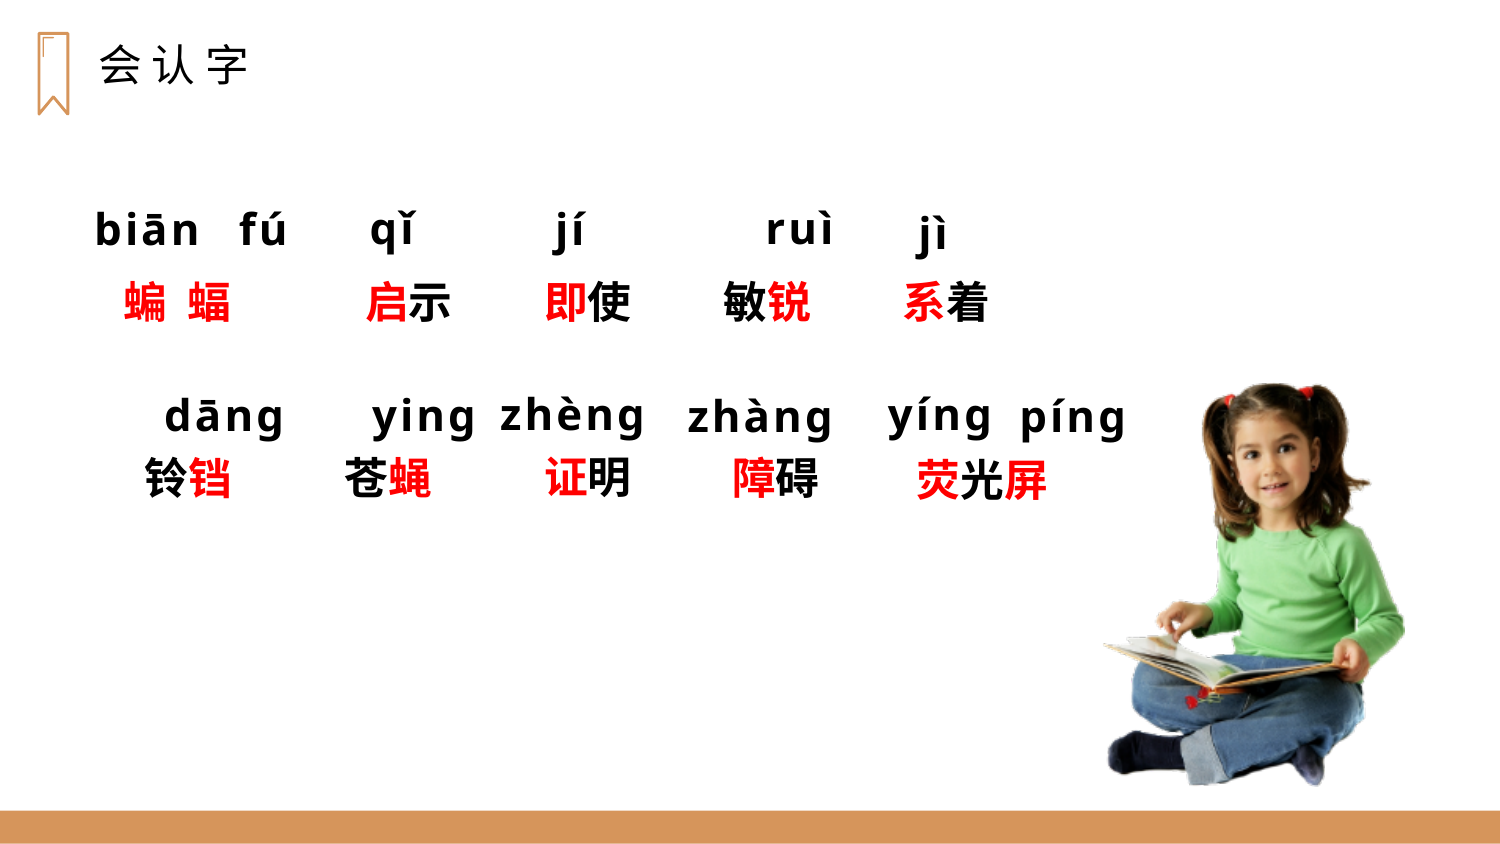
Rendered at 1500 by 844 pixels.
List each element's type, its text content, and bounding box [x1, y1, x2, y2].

text_box 会 认 字 [86, 32, 261, 96]
text_box 即使 [532, 269, 689, 333]
text_box fú [239, 196, 326, 260]
text_box 敏锐 [712, 269, 868, 333]
text_box 铃铛 [133, 445, 304, 510]
text_box 蝙 蝠 [112, 269, 331, 333]
text_box 苍蝇 [333, 444, 507, 509]
text_box 障碍 [720, 445, 877, 509]
text_box jì [906, 199, 986, 264]
text_box 荧光屏 [905, 446, 1102, 511]
text_box jí [543, 196, 613, 260]
text_box zhàng [676, 383, 875, 447]
text_box 证明 [532, 445, 689, 509]
text_box ying [360, 382, 522, 446]
text_box qǐ [358, 194, 465, 259]
text_box biān [82, 196, 239, 260]
text_box 启示 [353, 269, 510, 333]
picture [1102, 382, 1405, 787]
text_box ruì [754, 194, 871, 259]
text_box dāng [152, 381, 336, 446]
text_box zhèng [488, 381, 700, 445]
text_box píng [1008, 383, 1102, 447]
text_box yíng [876, 381, 1025, 445]
text_box 系着 [890, 269, 1046, 334]
